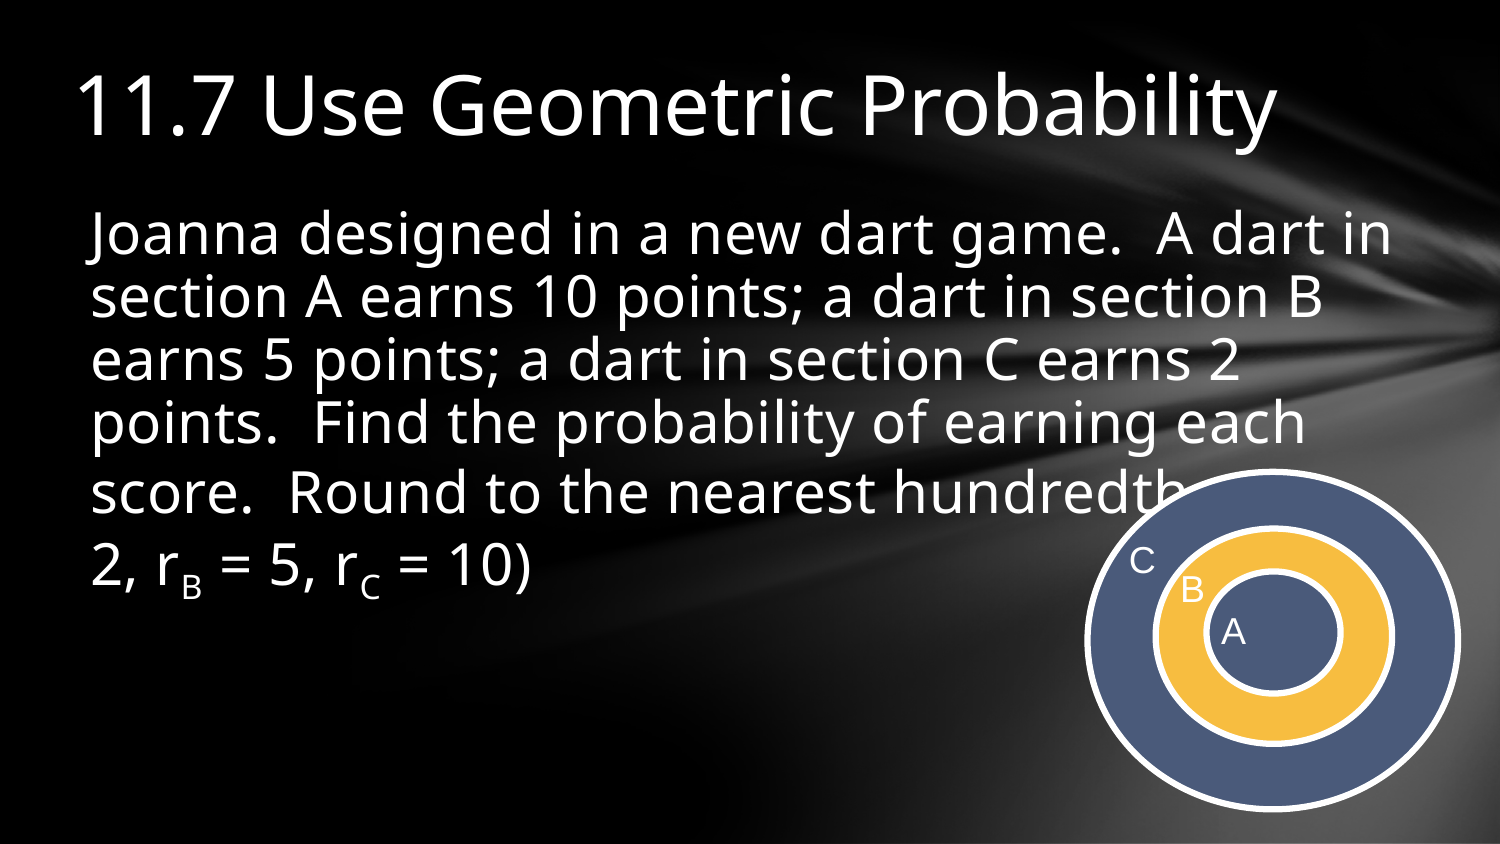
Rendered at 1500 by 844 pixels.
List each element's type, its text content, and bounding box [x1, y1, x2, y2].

text_box B [1165, 557, 1268, 618]
text_box [1155, 528, 1393, 744]
title 11.7 Use Geometric Probability [57, 28, 1450, 160]
text_box [1213, 571, 1341, 694]
text_box [1087, 471, 1459, 810]
list Joanna designed in a new dart game. A dart in section A earns 10 points; a dart in section B earns 5 points; a dart in section C earns 2 points. Find the probability of earning each score. Round to the nearest hundredth. (rA = 2, rB = 5, rC = 10) [75, 196, 1425, 561]
text_box C [1114, 529, 1217, 589]
text_box A [1206, 599, 1309, 660]
